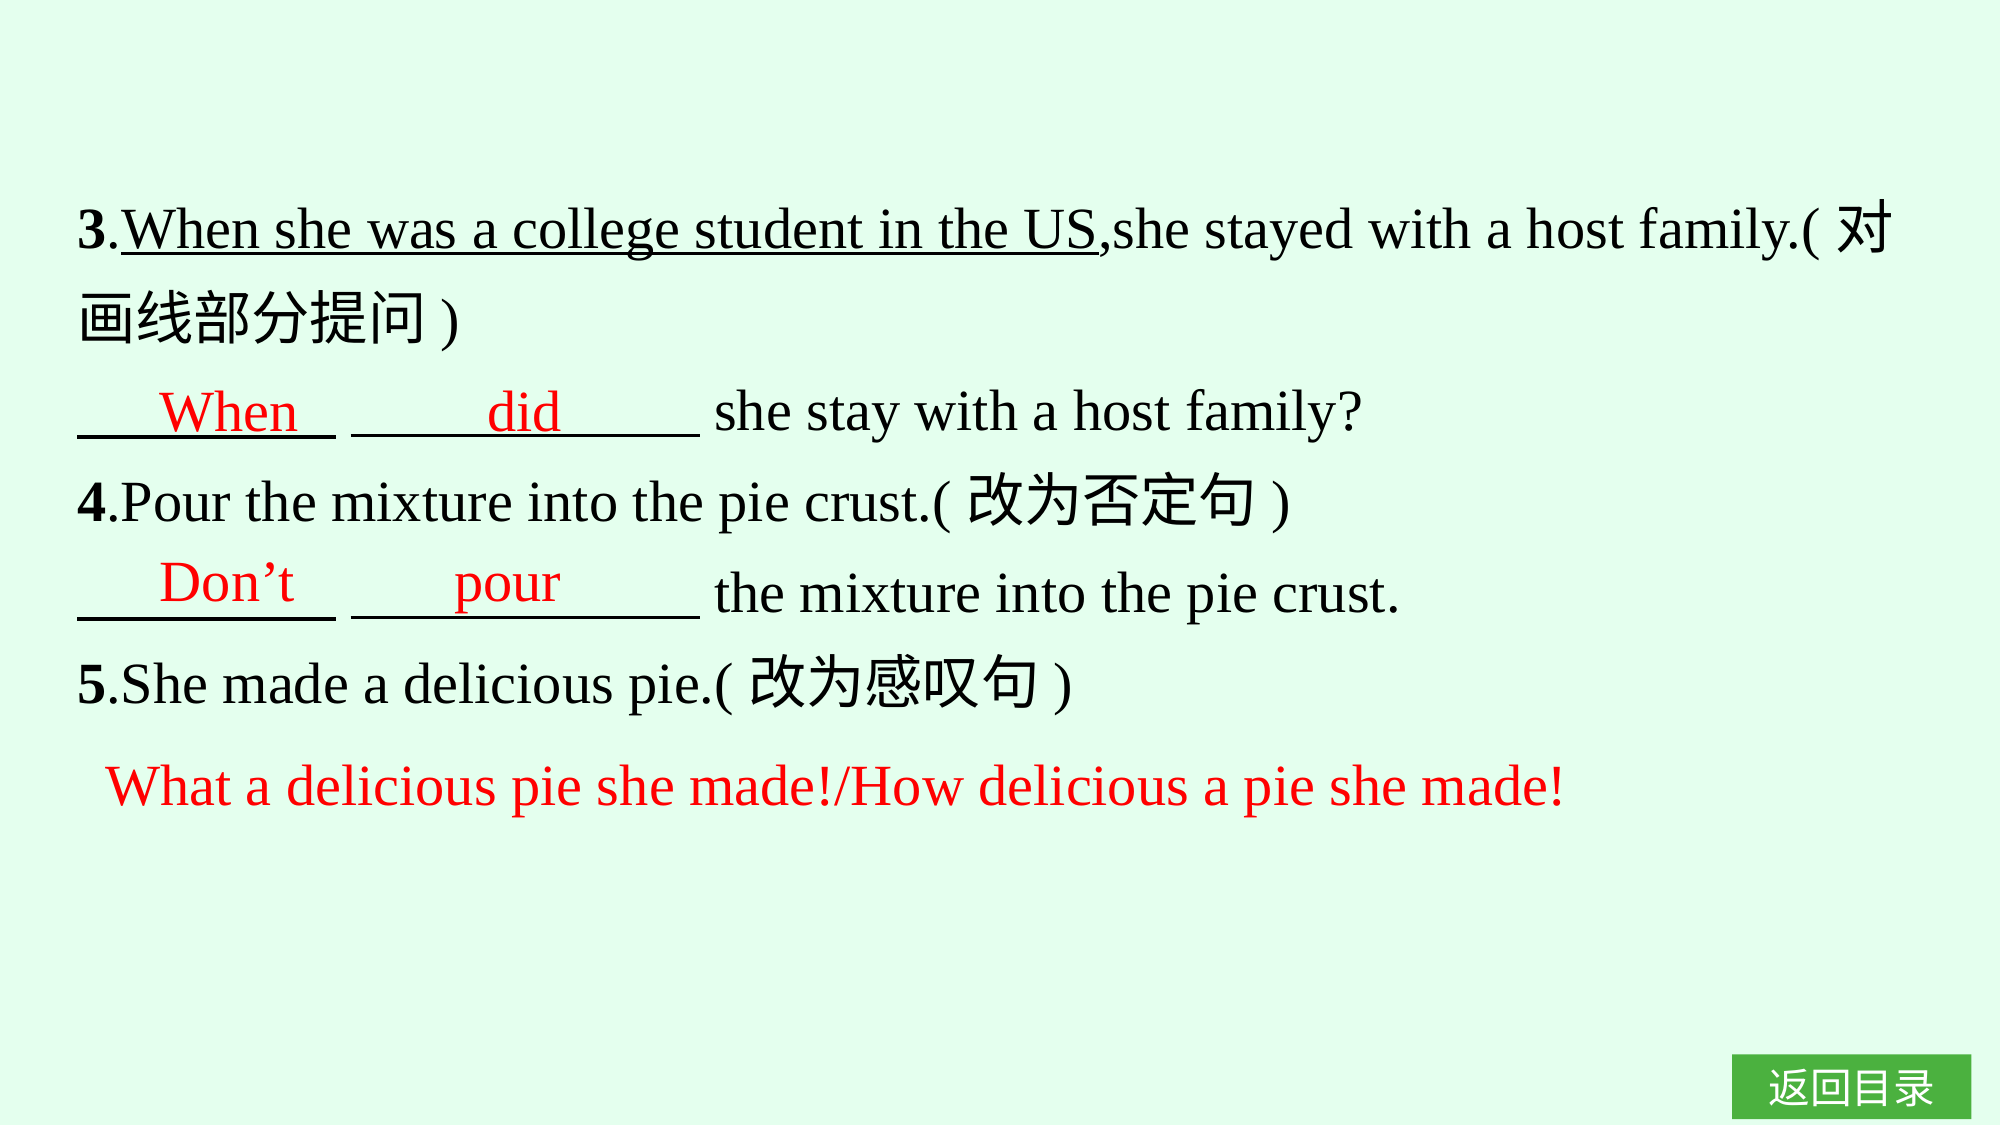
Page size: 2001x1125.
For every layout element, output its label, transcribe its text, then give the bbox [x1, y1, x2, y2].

text_box What a delicious pie she made!/How delicious a pie she made! [90, 725, 1583, 825]
text_box When did [144, 351, 578, 451]
text_box Don’t pour [145, 521, 577, 621]
text_box 3.When she was a college student in the US,she stayed with a host family.(对画线部分提问) she stay with a host family? 4.Pour the mixture into the pie crust.(改为否定句) the mixture into the pie crust. 5.She made a delicious pie.(改为感叹句) [62, 162, 1938, 723]
